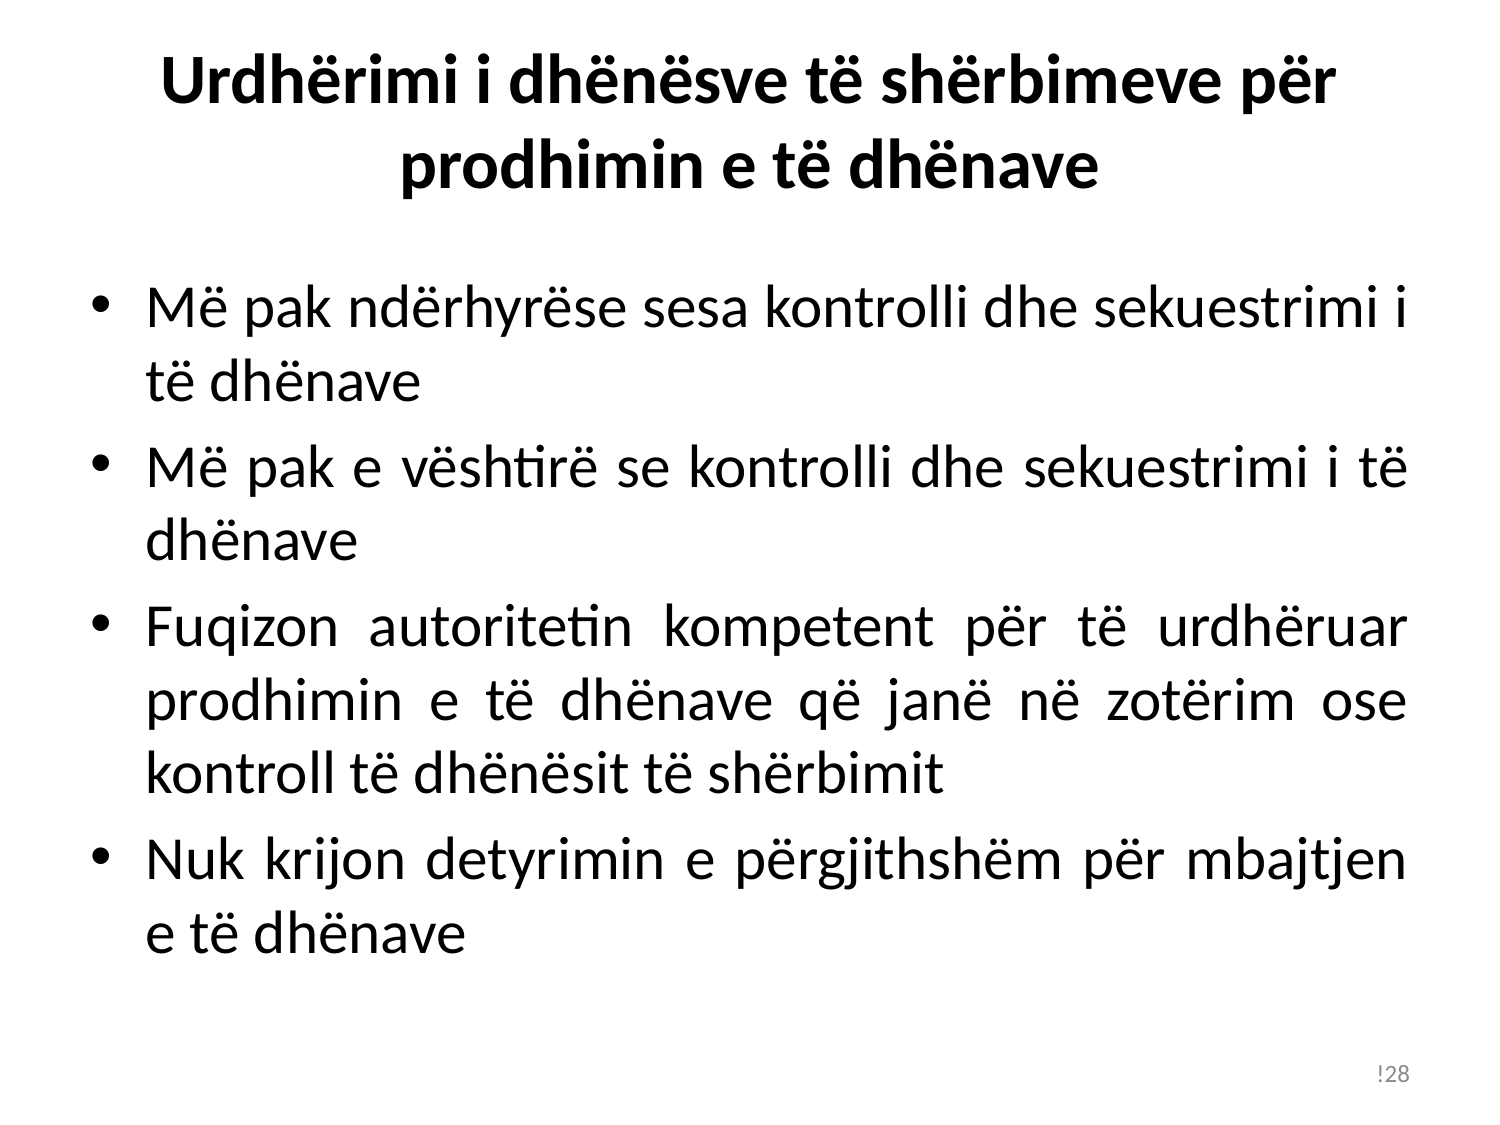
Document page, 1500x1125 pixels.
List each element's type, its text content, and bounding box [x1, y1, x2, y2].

list Më pak ndërhyrëse sesa kontrolli dhe sekuestrimi i të dhënave Më pak e vështirë se kontrolli dhe sekuestrimi i të dhënave Fuqizon autoritetin kompetent për të urdhëruar prodhimin e të dhënave që janë në zotërim ose kontroll të dhënësit të shërbimit Nuk krijon detyrimin e përgjithshëm për mbajtjen e të dhënave [75, 258, 1425, 978]
title Urdhërimi i dhënësve të shërbimeve për prodhimin e të dhënave [75, 25, 1425, 194]
slide_number !28 [1074, 1042, 1425, 1103]
